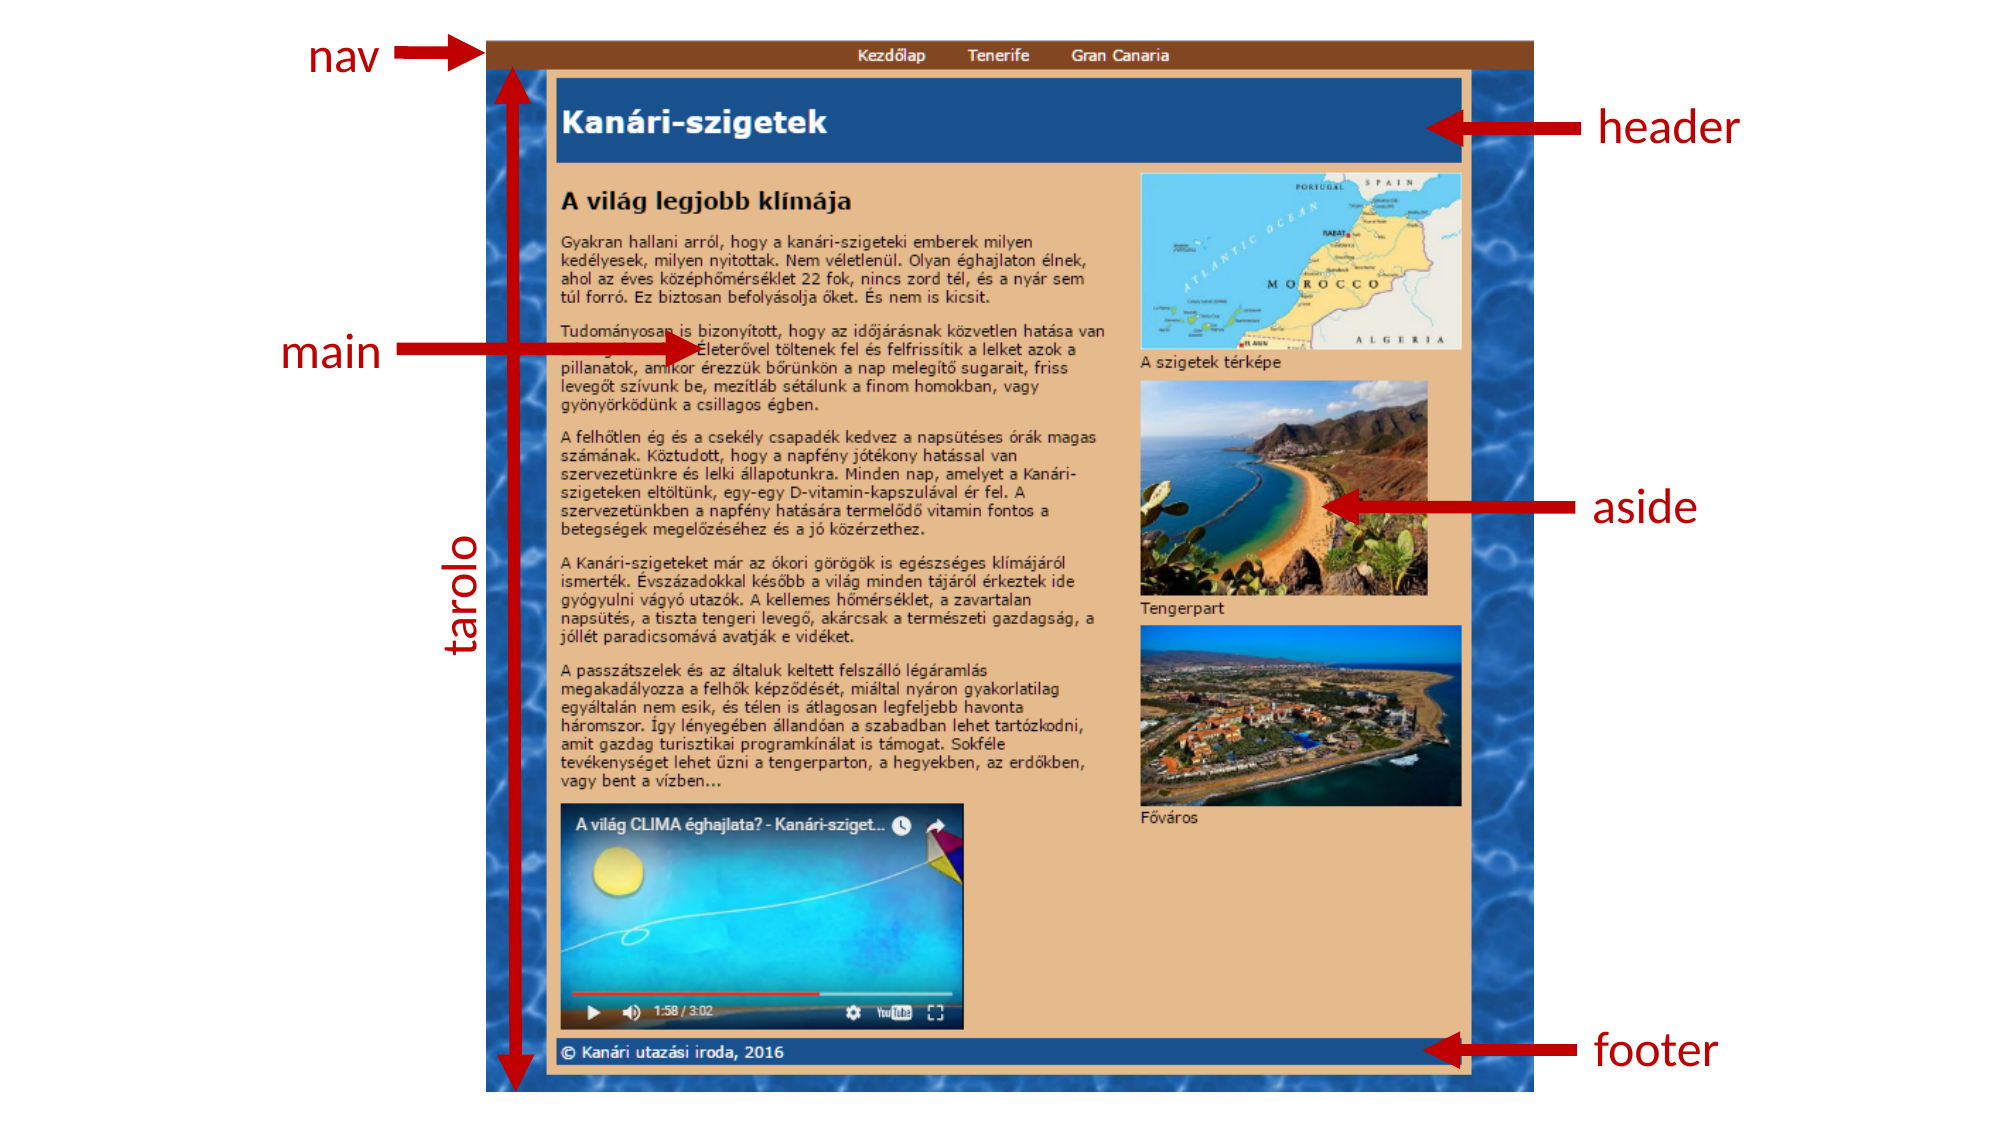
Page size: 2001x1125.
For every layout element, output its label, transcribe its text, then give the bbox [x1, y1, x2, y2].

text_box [512, 350, 516, 1093]
text_box nav [271, 15, 395, 90]
text_box aside [1577, 465, 1766, 541]
picture [486, 40, 1534, 1092]
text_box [512, 66, 516, 348]
picture [486, 350, 512, 1092]
text_box header [1582, 86, 1772, 162]
text_box main [252, 311, 397, 387]
text_box tarolo [419, 518, 486, 671]
text_box footer [1579, 1008, 1768, 1084]
